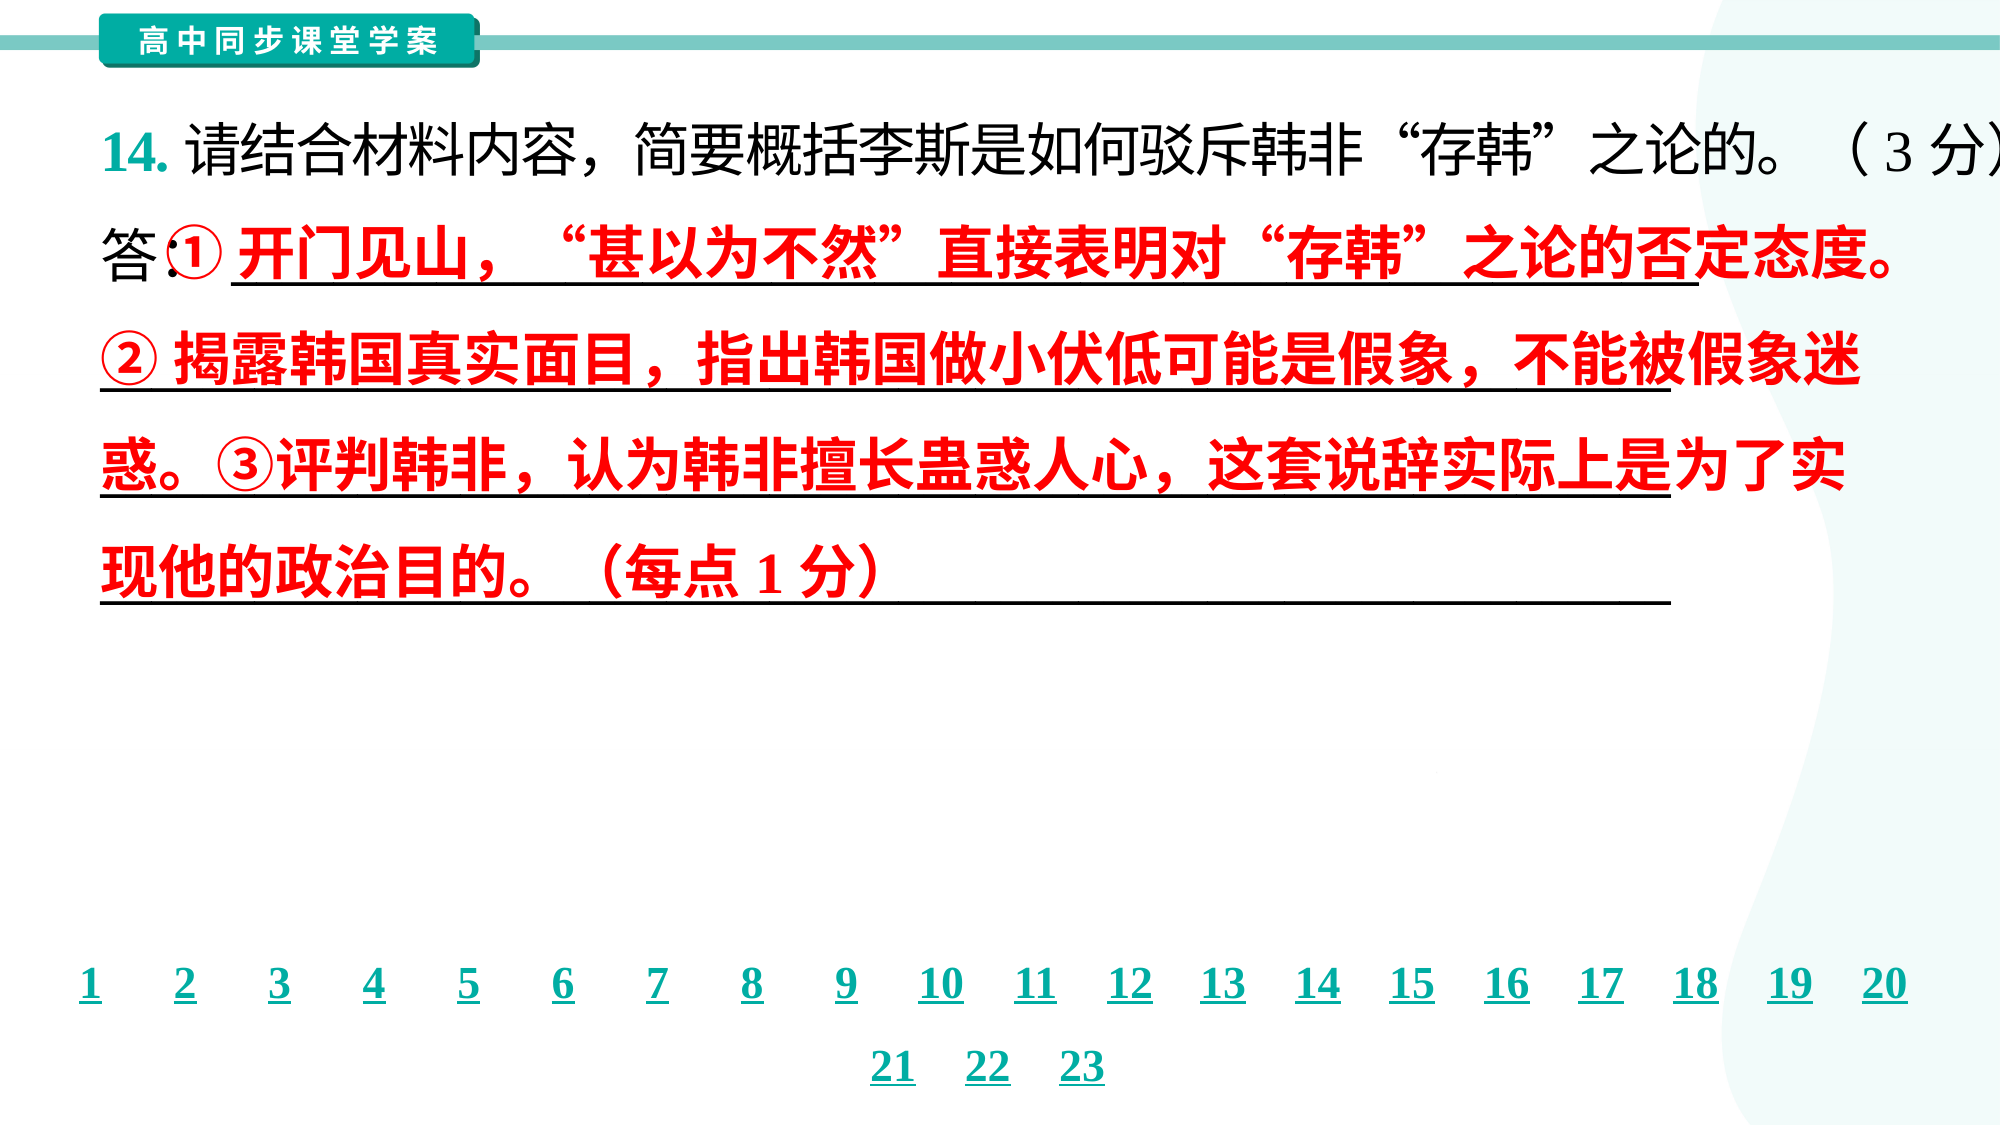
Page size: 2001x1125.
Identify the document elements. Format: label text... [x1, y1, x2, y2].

text_box 14.请结合材料内容，简要概括李斯是如何驳斥韩非“存韩”之论的。（3分） 答：_________________________________________________________ _____________________________________________________________ _____________________________________________________________ _____________________________________________________________ [100, 76, 1899, 179]
text_box ①开门见山，“甚以为不然”直接表明对“存韩”之论的否定态度。 ②揭露韩国真实面目，指出韩国做小伏低可能是假象，不能被假象迷 惑。③评判韩非，认为韩非擅长蛊惑人心，这套说辞实际上是为了实 现他的政治目的。（每点1分） [100, 179, 1899, 605]
picture [0, 0, 2000, 1125]
